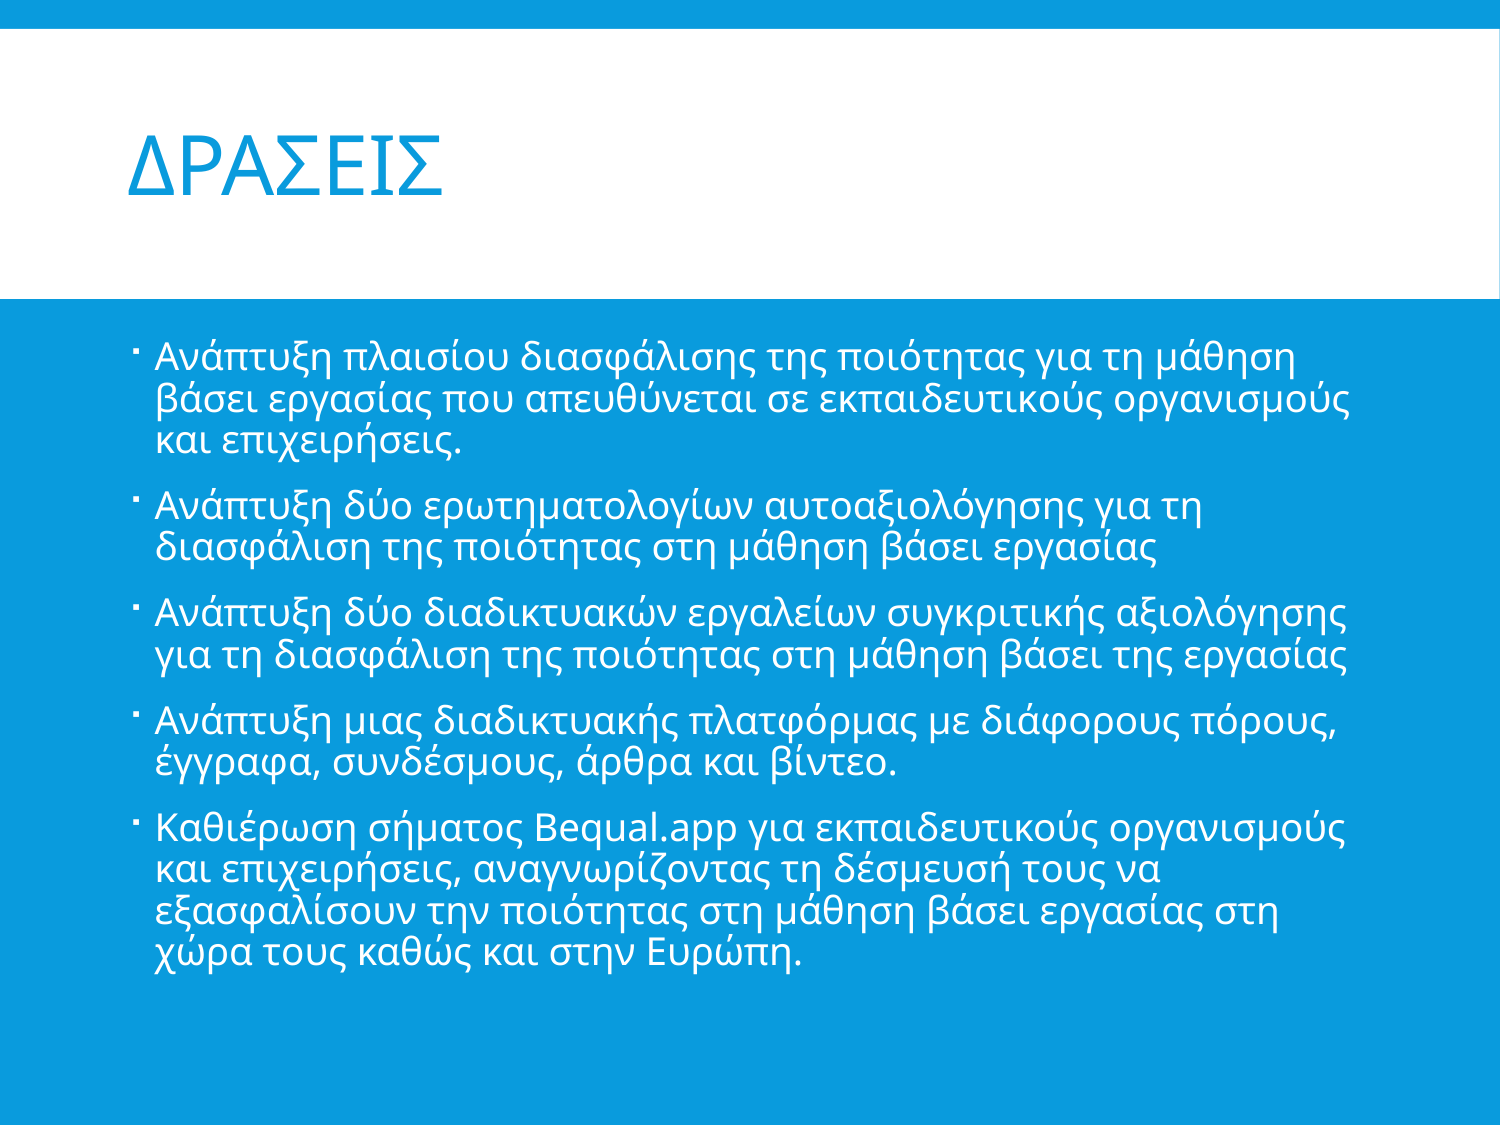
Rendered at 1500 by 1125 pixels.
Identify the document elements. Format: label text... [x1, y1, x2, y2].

list Ανάπτυξη πλαισίου διασφάλισης της ποιότητας για τη μάθηση βάσει εργασίας που απευθύνεται σε εκπαιδευτικoύς οργανισμούς και επιχειρήσεις. Ανάπτυξη δύο ερωτηματολογίων αυτοαξιολόγησης για τη διασφάλιση της ποιότητας στη μάθηση βάσει εργασίας Ανάπτυξη δύο διαδικτυακών εργαλείων συγκριτικής αξιολόγησης για τη διασφάλιση της ποιότητας στη μάθηση βάσει της εργασίας Ανάπτυξη μιας διαδικτυακής πλατφόρμας με διάφορους πόρους, έγγραφα, συνδέσμους, άρθρα και βίντεο. Καθιέρωση σήματος Bequal.app για εκπαιδευτικούς οργανισμούς και επιχειρήσεις, αναγνωρίζοντας τη δέσμευσή τους να εξασφαλίσουν την ποιότητας στη μάθηση βάσει εργασίας στη χώρα τους καθώς και στην Ευρώπη. [112, 329, 1388, 1020]
title ΔΡΑσεισ [112, 46, 1388, 295]
